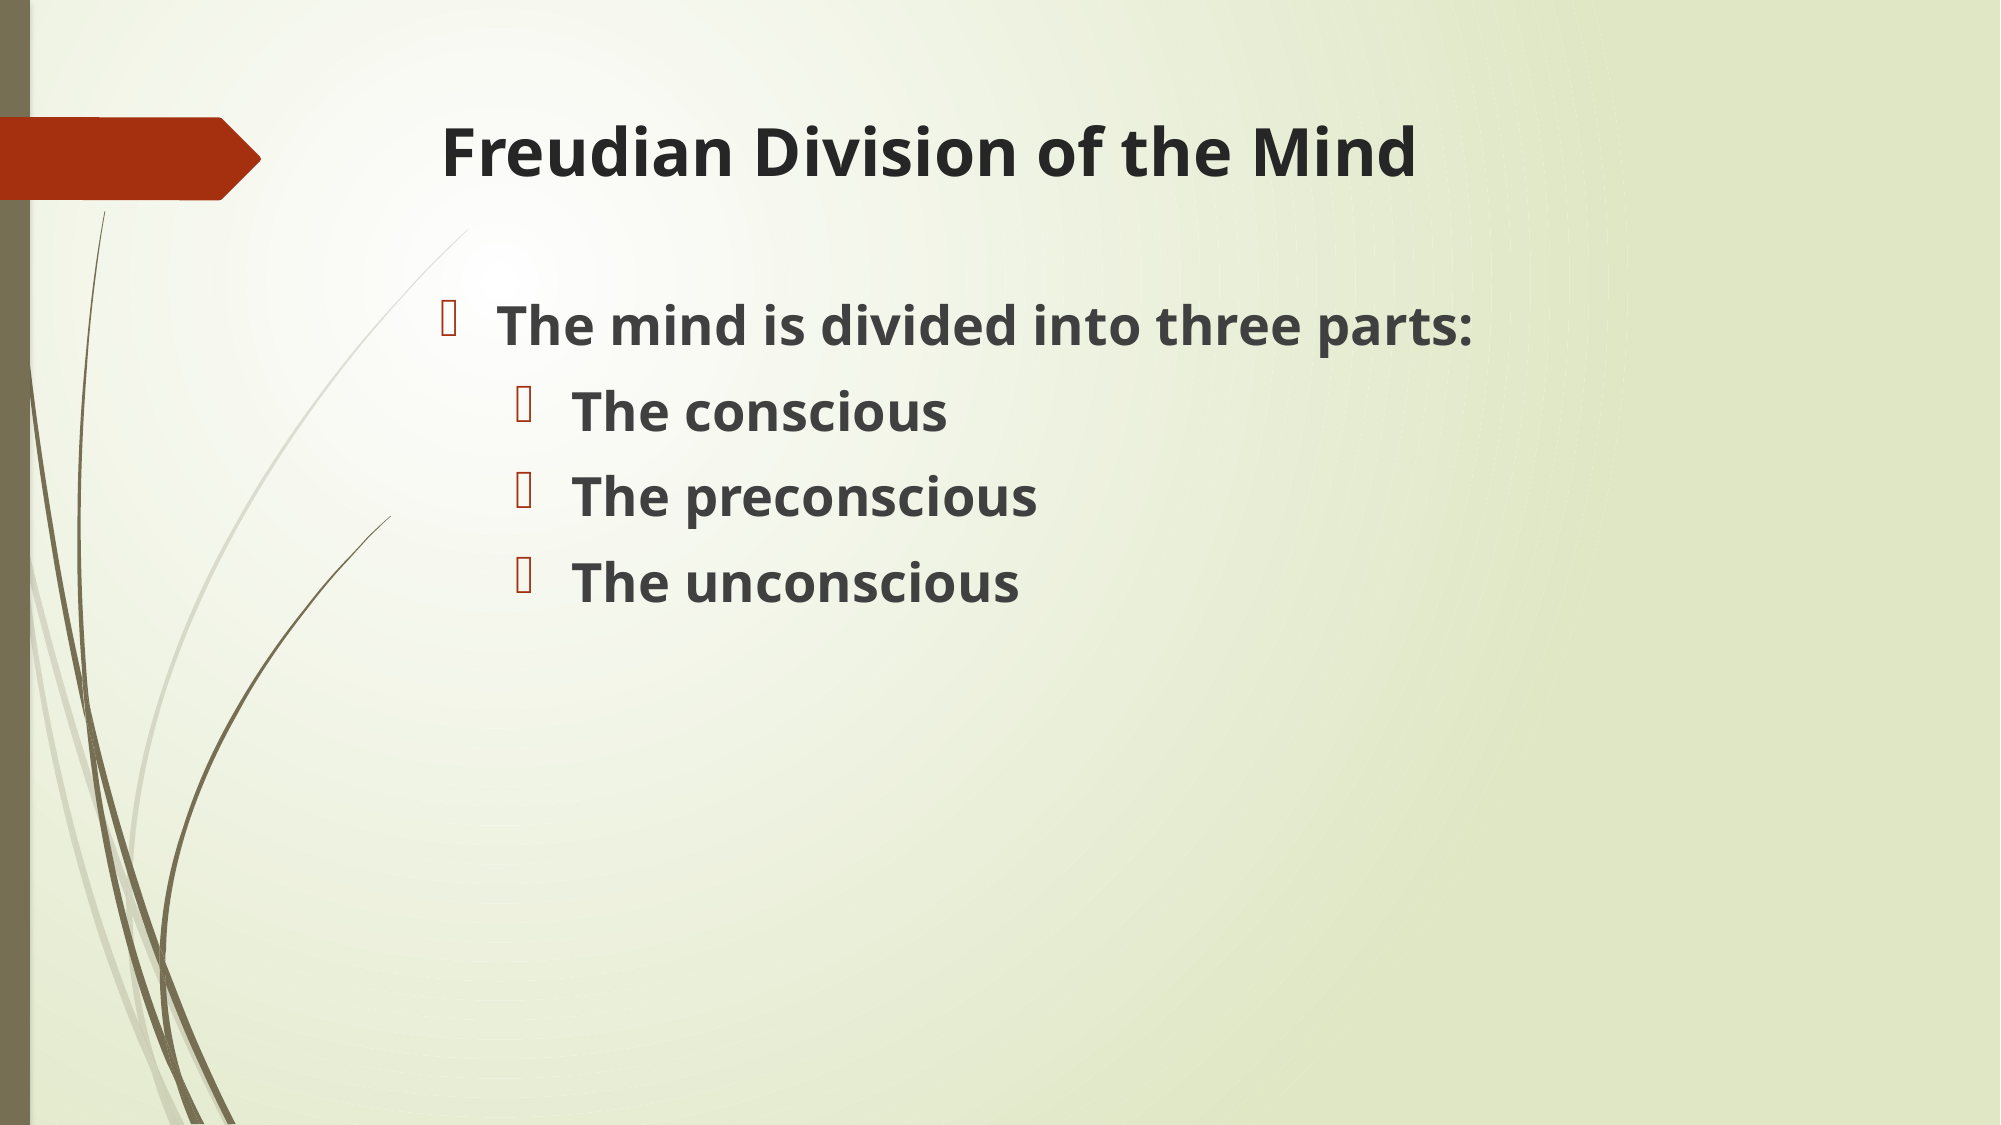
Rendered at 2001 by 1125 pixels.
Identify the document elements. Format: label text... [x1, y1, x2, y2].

list The mind is divided into three parts: The conscious The preconscious The unconscious [424, 283, 1888, 1005]
title Freudian Division of the Mind [425, 102, 1888, 283]
